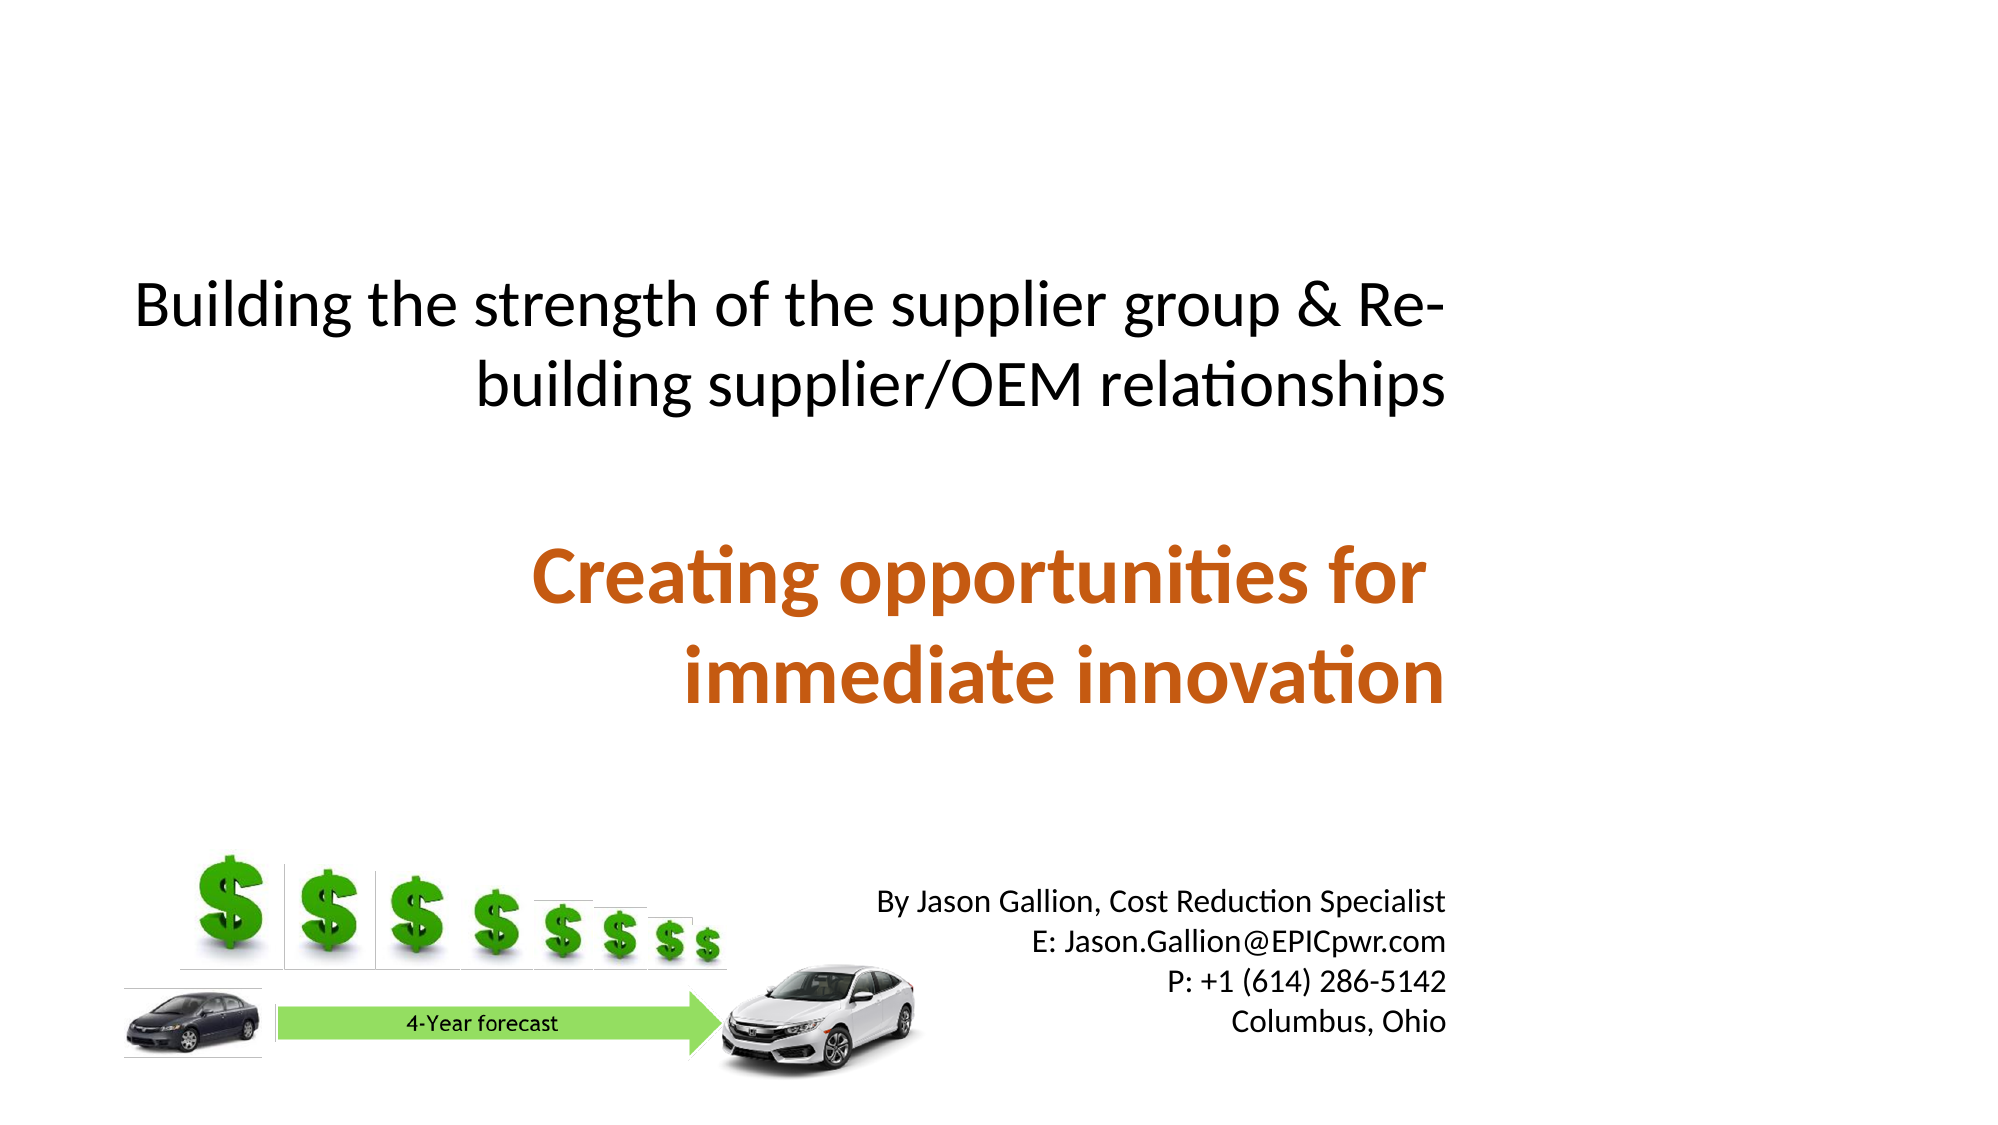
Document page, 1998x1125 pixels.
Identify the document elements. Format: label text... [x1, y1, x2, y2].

text_box Building the strength of the supplier group & Re-building supplier/OEM relationships Creating opportunities for immediate innovation [124, 162, 1455, 808]
text_box By Jason Gallion, Cost Reduction Specialist E: Jason.Gallion@EPICpwr.com P: +1 (614) 286-5142 Columbus, Ohio [938, 871, 1455, 1047]
picture [124, 849, 938, 1085]
